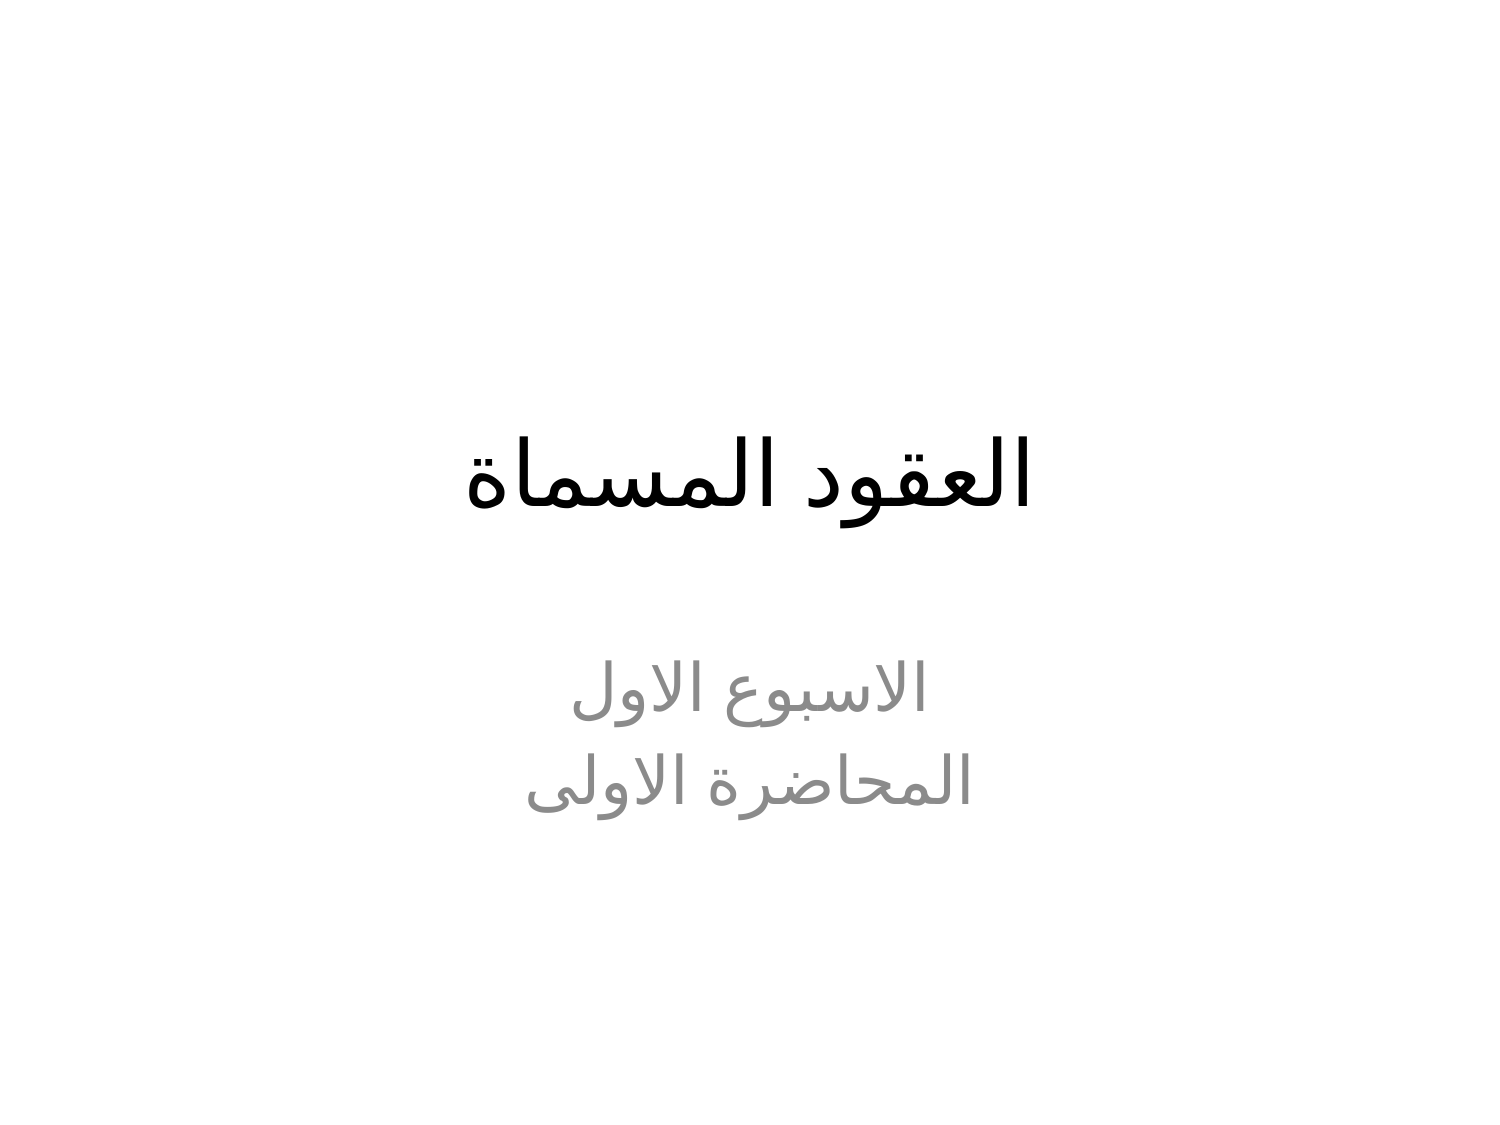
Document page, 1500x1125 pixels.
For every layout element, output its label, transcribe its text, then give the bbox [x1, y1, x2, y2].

subtitle الاسبوع الاول المحاضرة الاولى [225, 637, 1275, 925]
title العقود المسماة [112, 349, 1388, 591]
